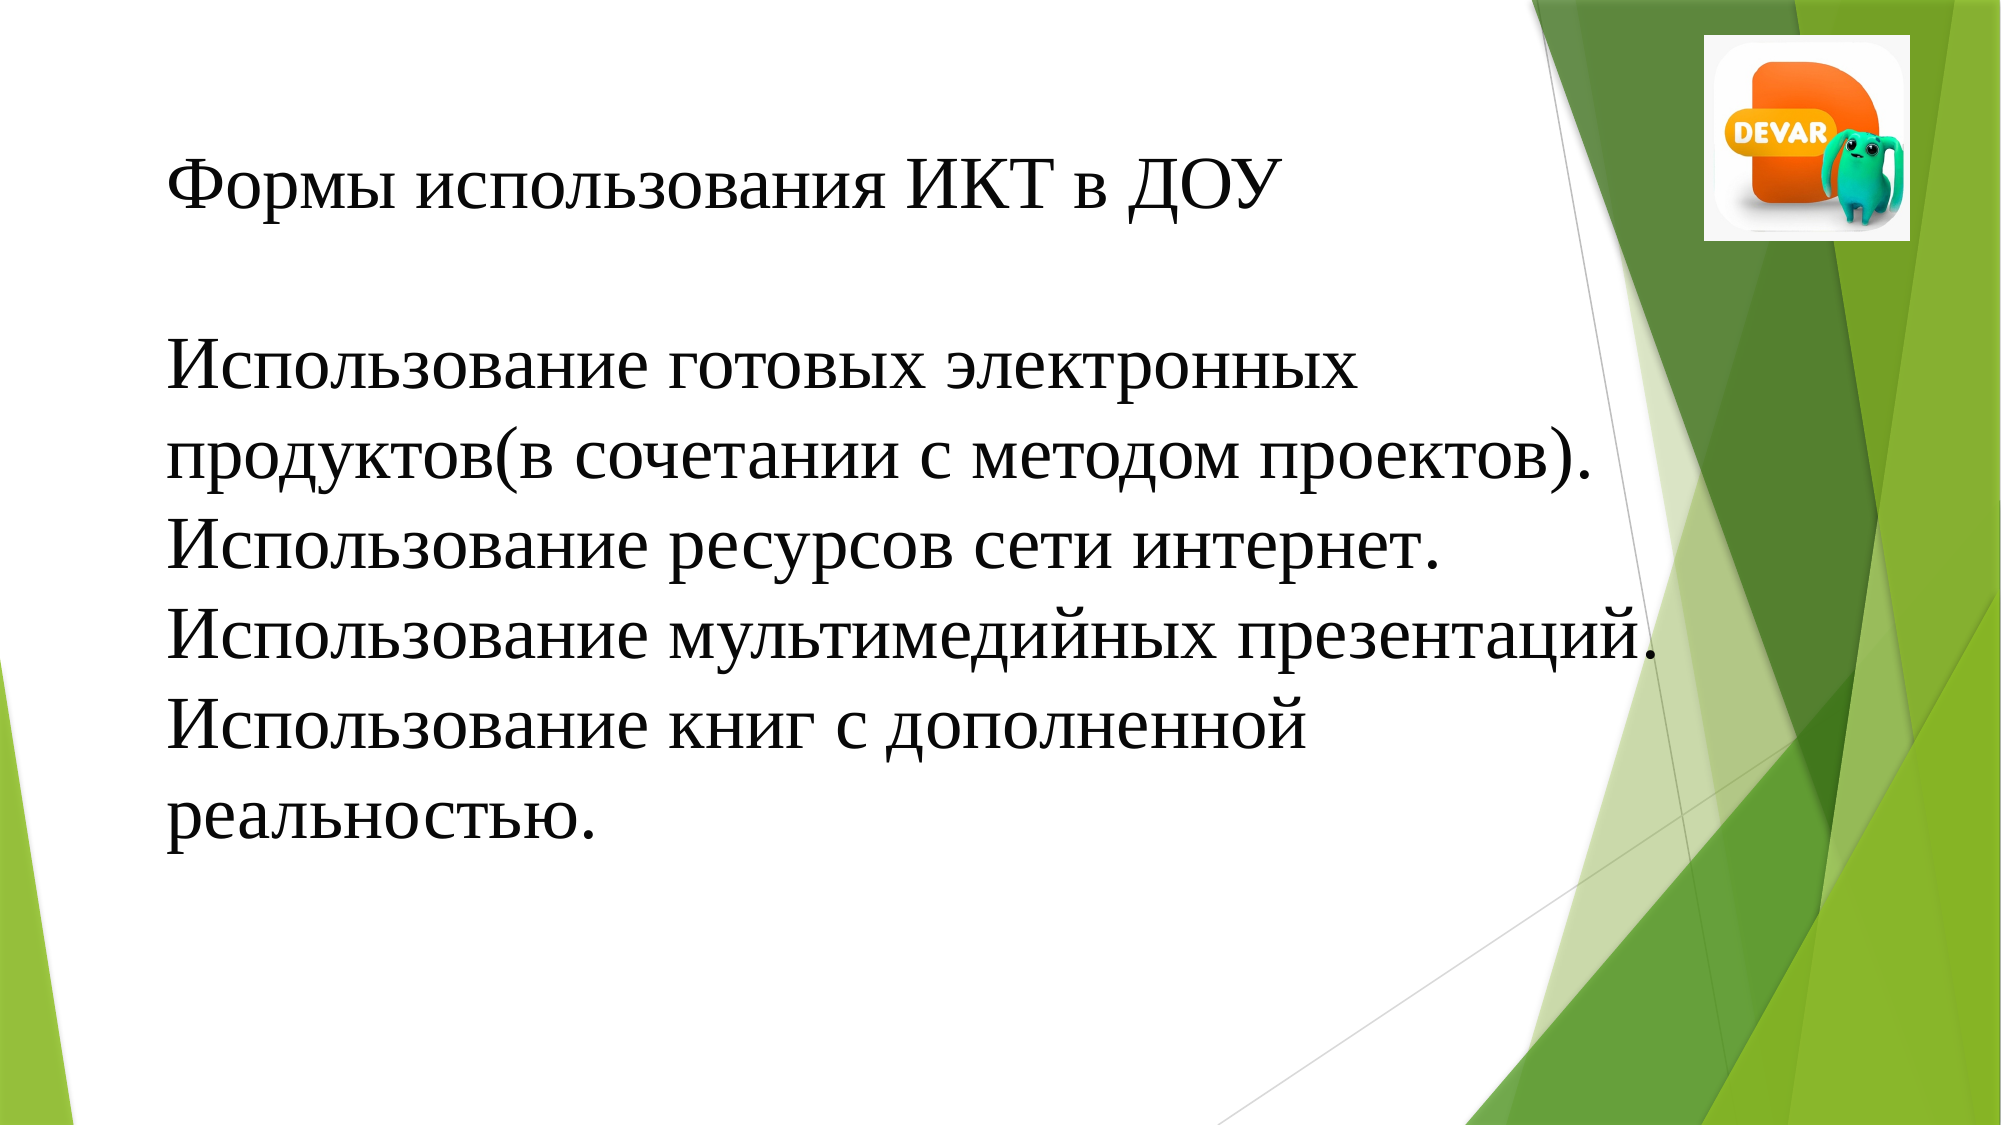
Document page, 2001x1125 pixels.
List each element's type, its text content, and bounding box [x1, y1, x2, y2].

text_box Формы использования ИКТ в ДОУ Использование готовых электронных продуктов(в сочетании с методом проектов). Использование ресурсов сети интернет. Использование мультимедийных презентаций. Использование книг с дополненной реальностью. [151, 126, 1705, 862]
picture [1703, 34, 1910, 241]
